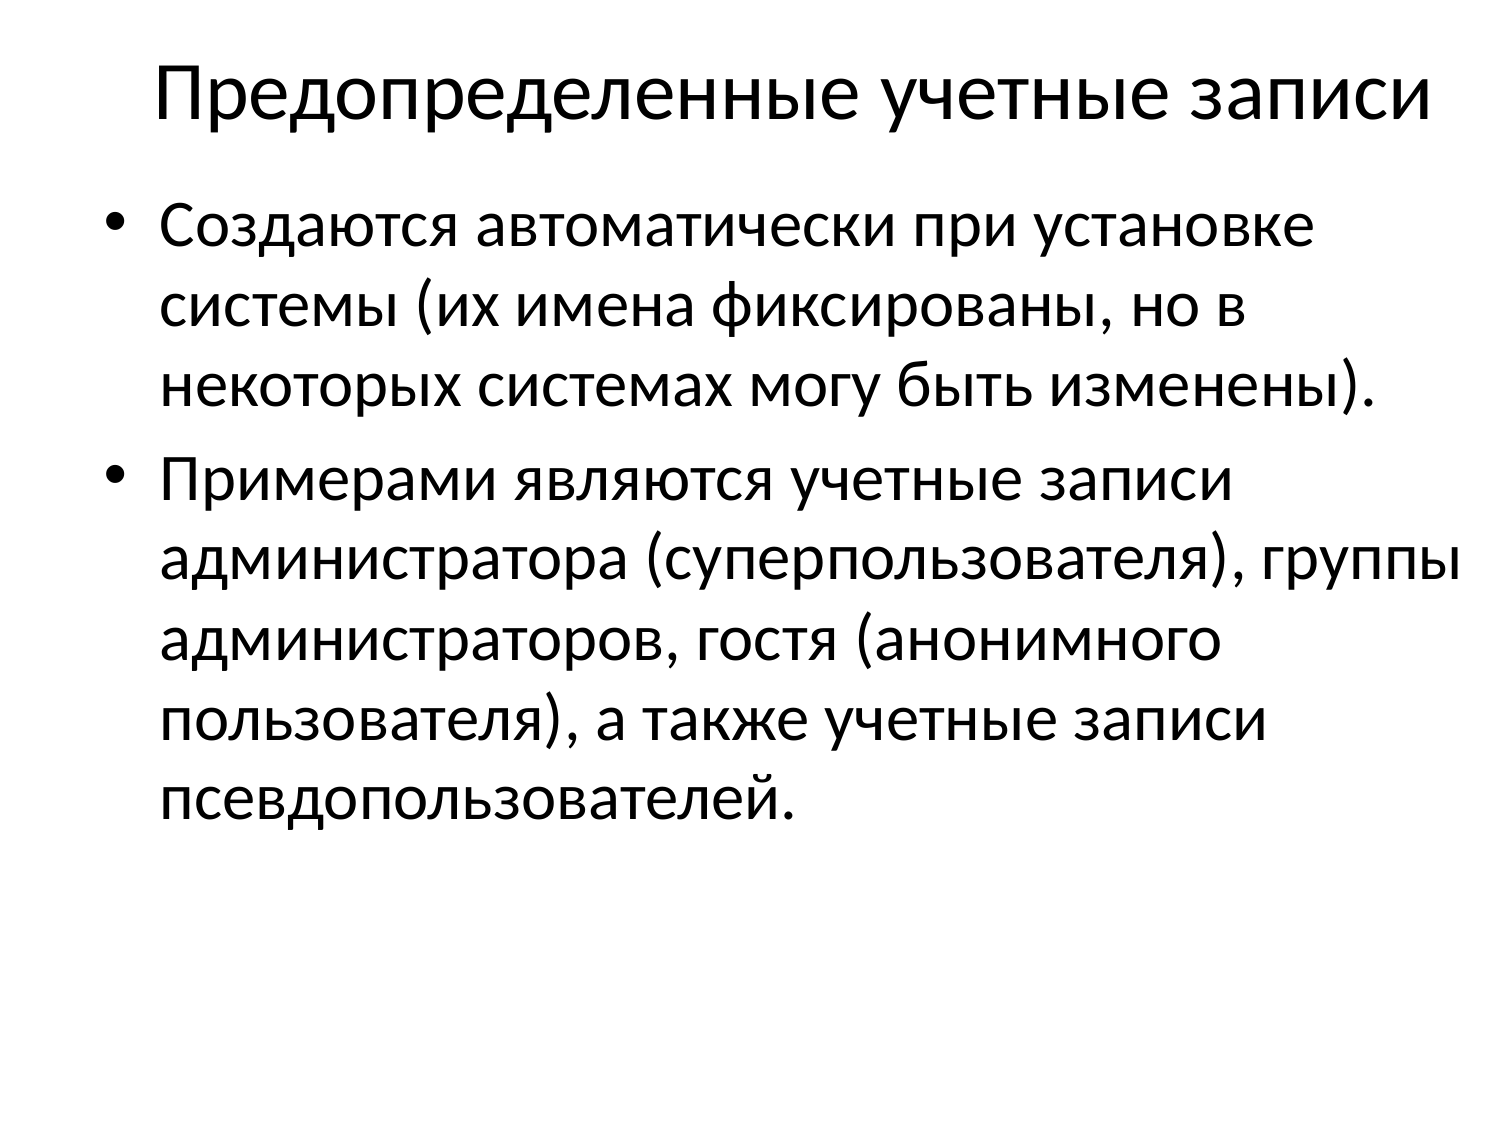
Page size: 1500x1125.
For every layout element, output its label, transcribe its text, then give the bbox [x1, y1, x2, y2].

title Предопределенные учетные записи [88, 0, 1500, 172]
list Создаются автоматически при установке системы (их имена фиксированы, но в некоторых системах могу быть изменены). Примерами являются учетные записи администратора (суперпользователя), группы администраторов, гостя (анонимного пользователя), а также учетные записи псевдопользователей. [88, 172, 1500, 1125]
